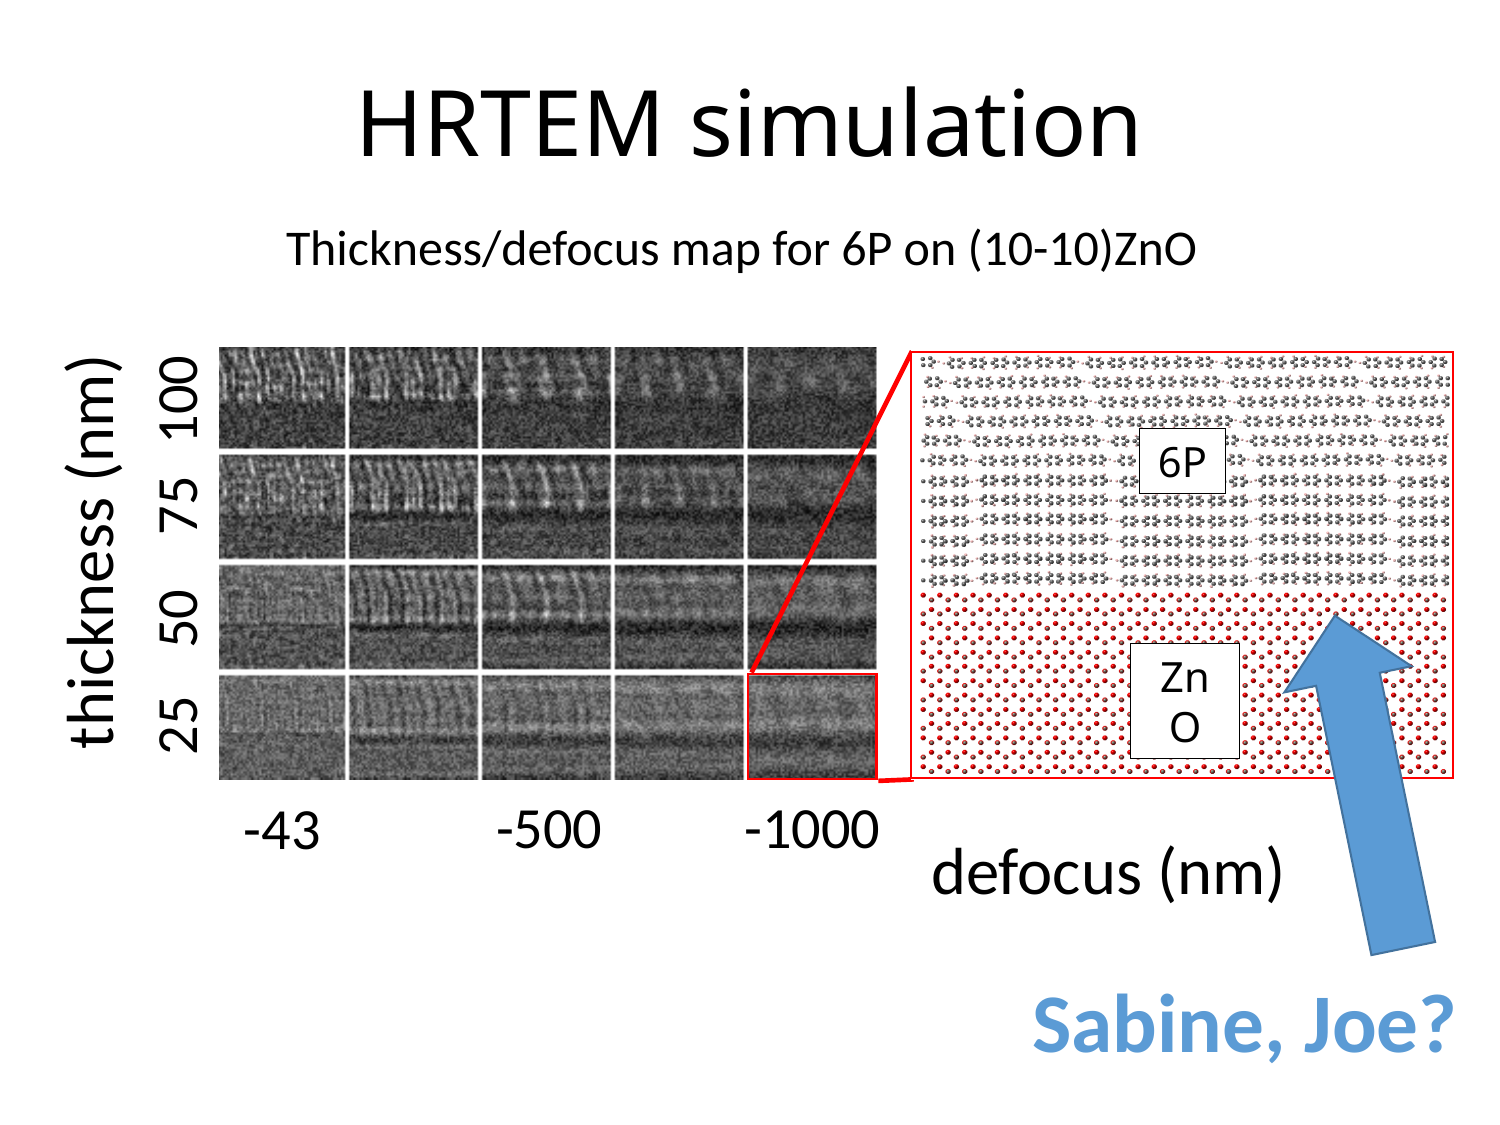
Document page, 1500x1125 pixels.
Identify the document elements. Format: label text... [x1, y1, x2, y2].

text_box 100 [131, 340, 217, 459]
text_box 25 [131, 681, 216, 771]
text_box Sabine, Joe? [1017, 961, 1473, 1077]
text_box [751, 350, 911, 673]
text_box defocus (nm) [916, 820, 1301, 916]
text_box Thickness/defocus map for 6P on (10-10)ZnO [41, 209, 1454, 283]
text_box HRTEM simulation [41, 31, 1459, 209]
text_box [1334, 780, 1437, 957]
text_box -1000 [729, 782, 896, 868]
text_box thickness (nm) [39, 339, 135, 764]
text_box -43 [229, 783, 336, 869]
picture [219, 347, 879, 780]
text_box 50 [131, 575, 216, 664]
text_box 75 [131, 461, 217, 550]
text_box -500 [481, 783, 618, 868]
picture [911, 347, 1459, 780]
